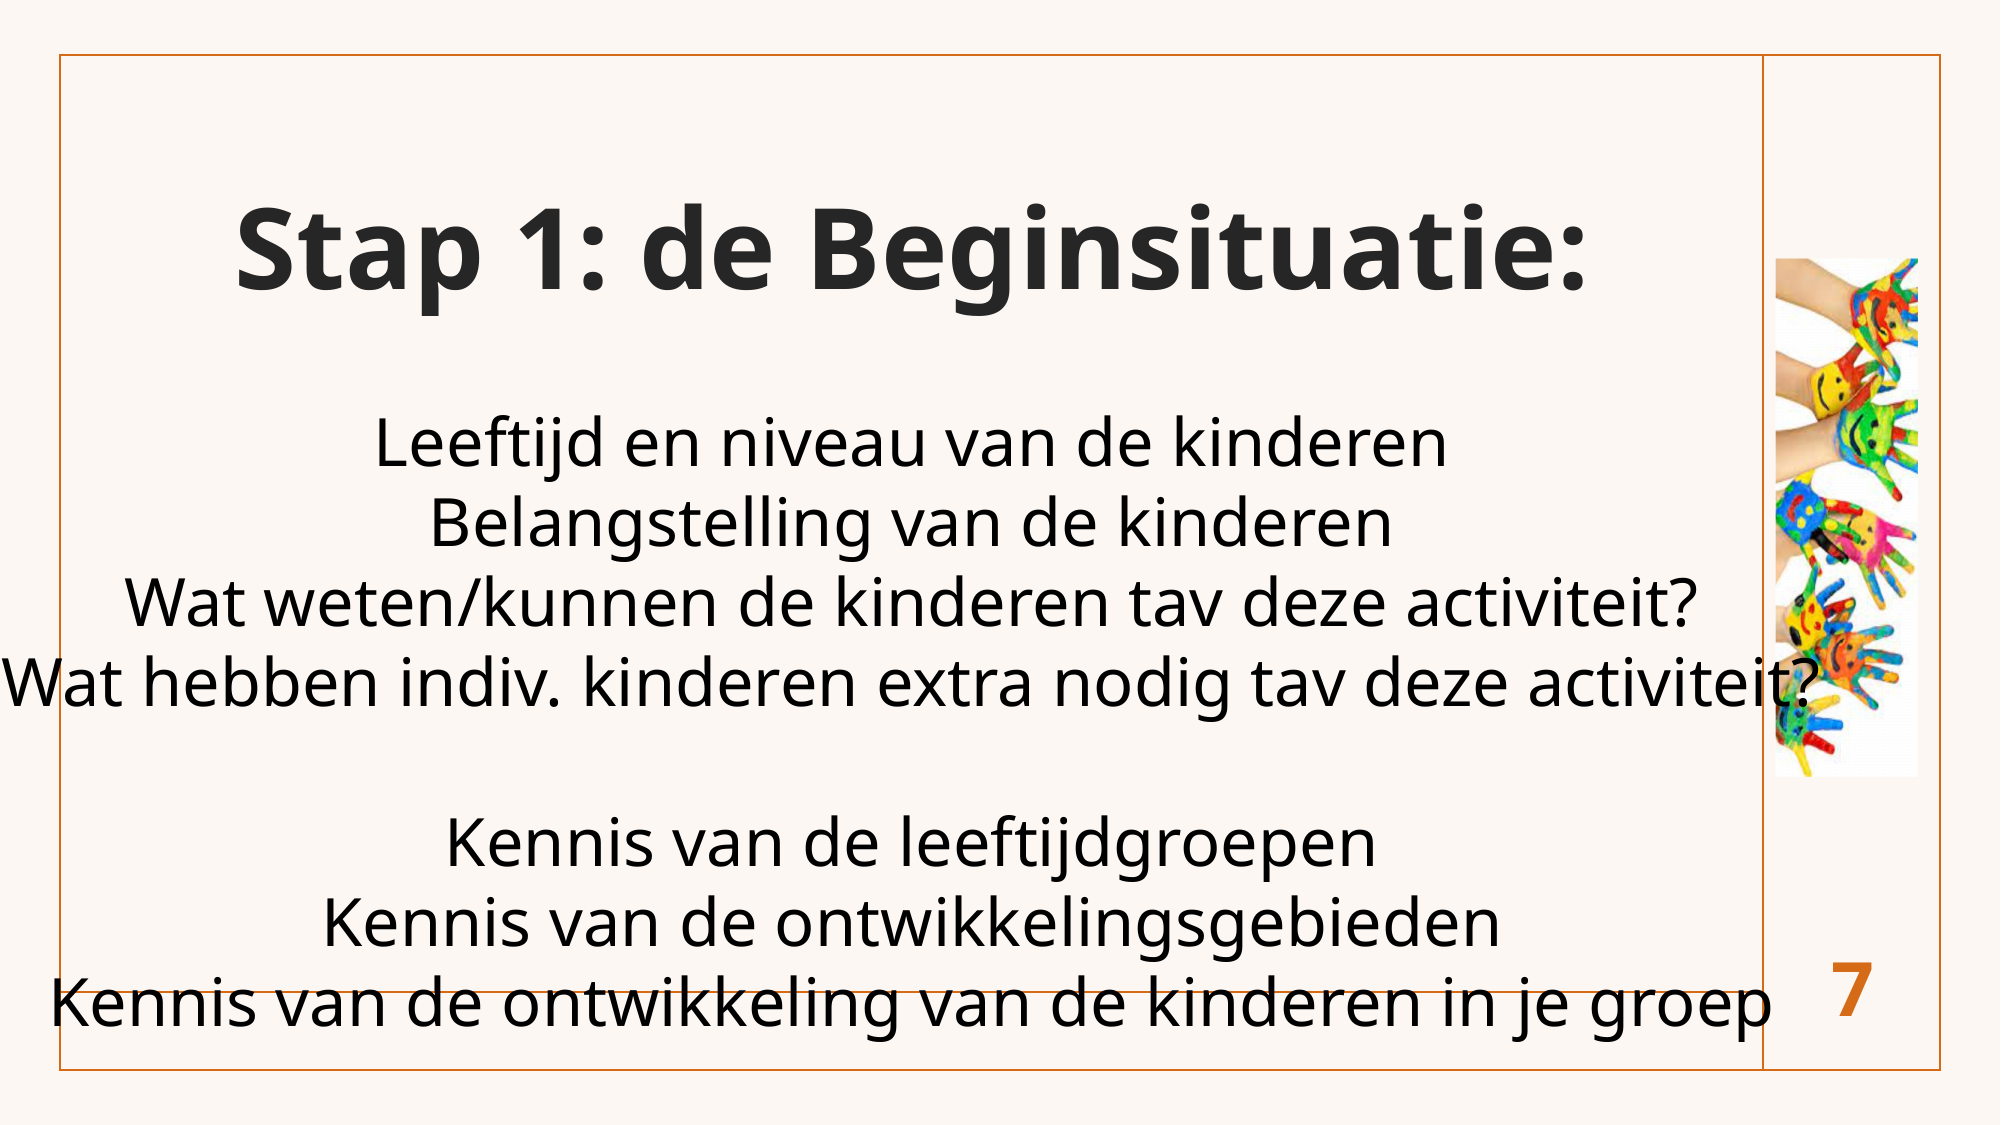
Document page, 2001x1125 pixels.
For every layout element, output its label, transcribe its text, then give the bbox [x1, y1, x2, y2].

slide_number 7 [1775, 930, 1932, 1055]
picture [1587, 259, 2000, 776]
text_box Leeftijd en niveau van de kinderen Belangstelling van de kinderen Wat weten/kunnen de kinderen tav deze activiteit? Wat hebben indiv. kinderen extra nodig tav deze activiteit? Kennis van de leeftijdgroepen Kennis van de ontwikkelingsgebieden Kennis van de ontwikkeling van de kinderen in je groep [0, 392, 1838, 1048]
text_box Stap 1: de Beginsituatie: [219, 169, 1606, 392]
